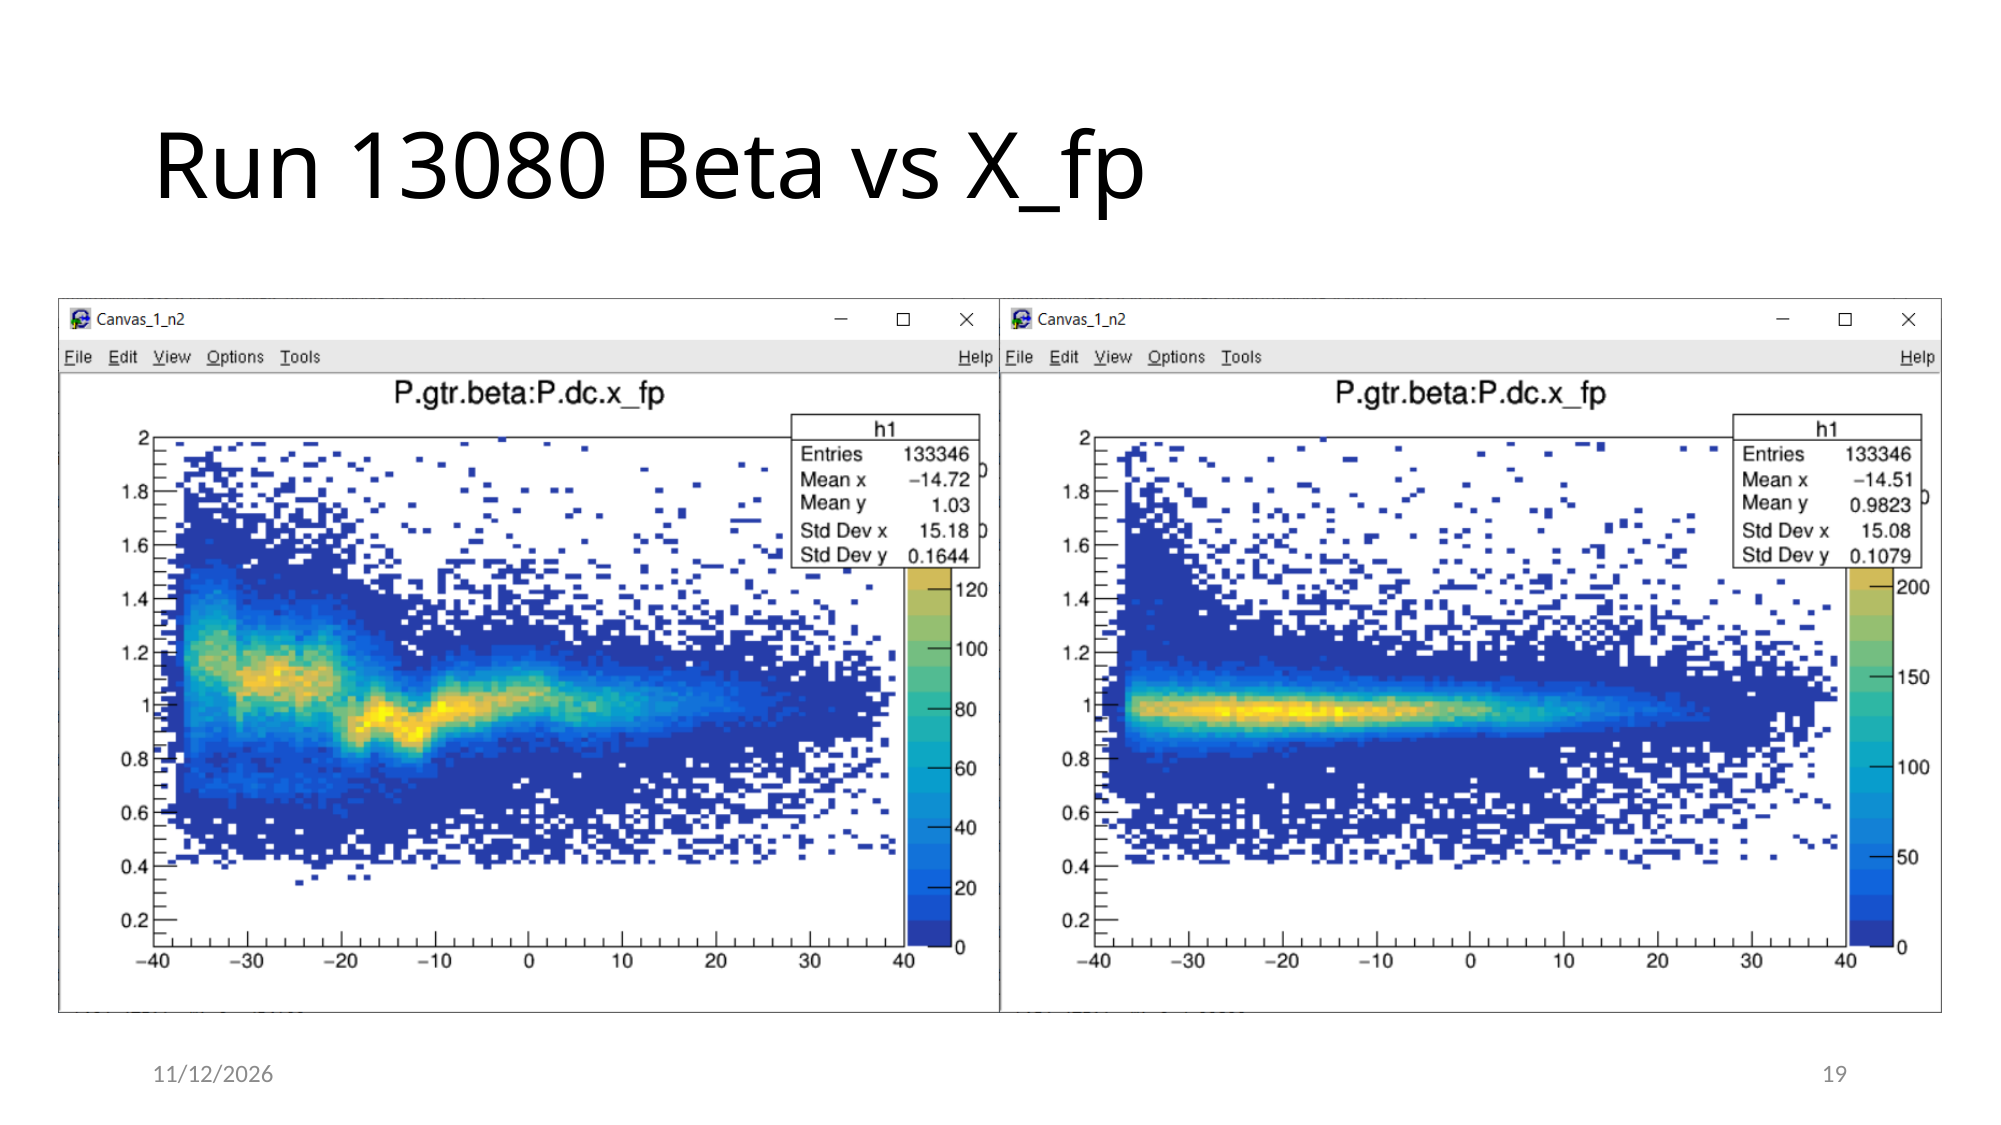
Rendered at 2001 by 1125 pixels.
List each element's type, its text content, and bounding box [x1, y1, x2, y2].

slide_number 19 [1412, 1042, 1863, 1103]
title Run 13080 Beta vs X_fp [137, 59, 1863, 278]
picture [999, 298, 1942, 1013]
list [58, 298, 999, 1013]
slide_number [137, 1042, 588, 1103]
